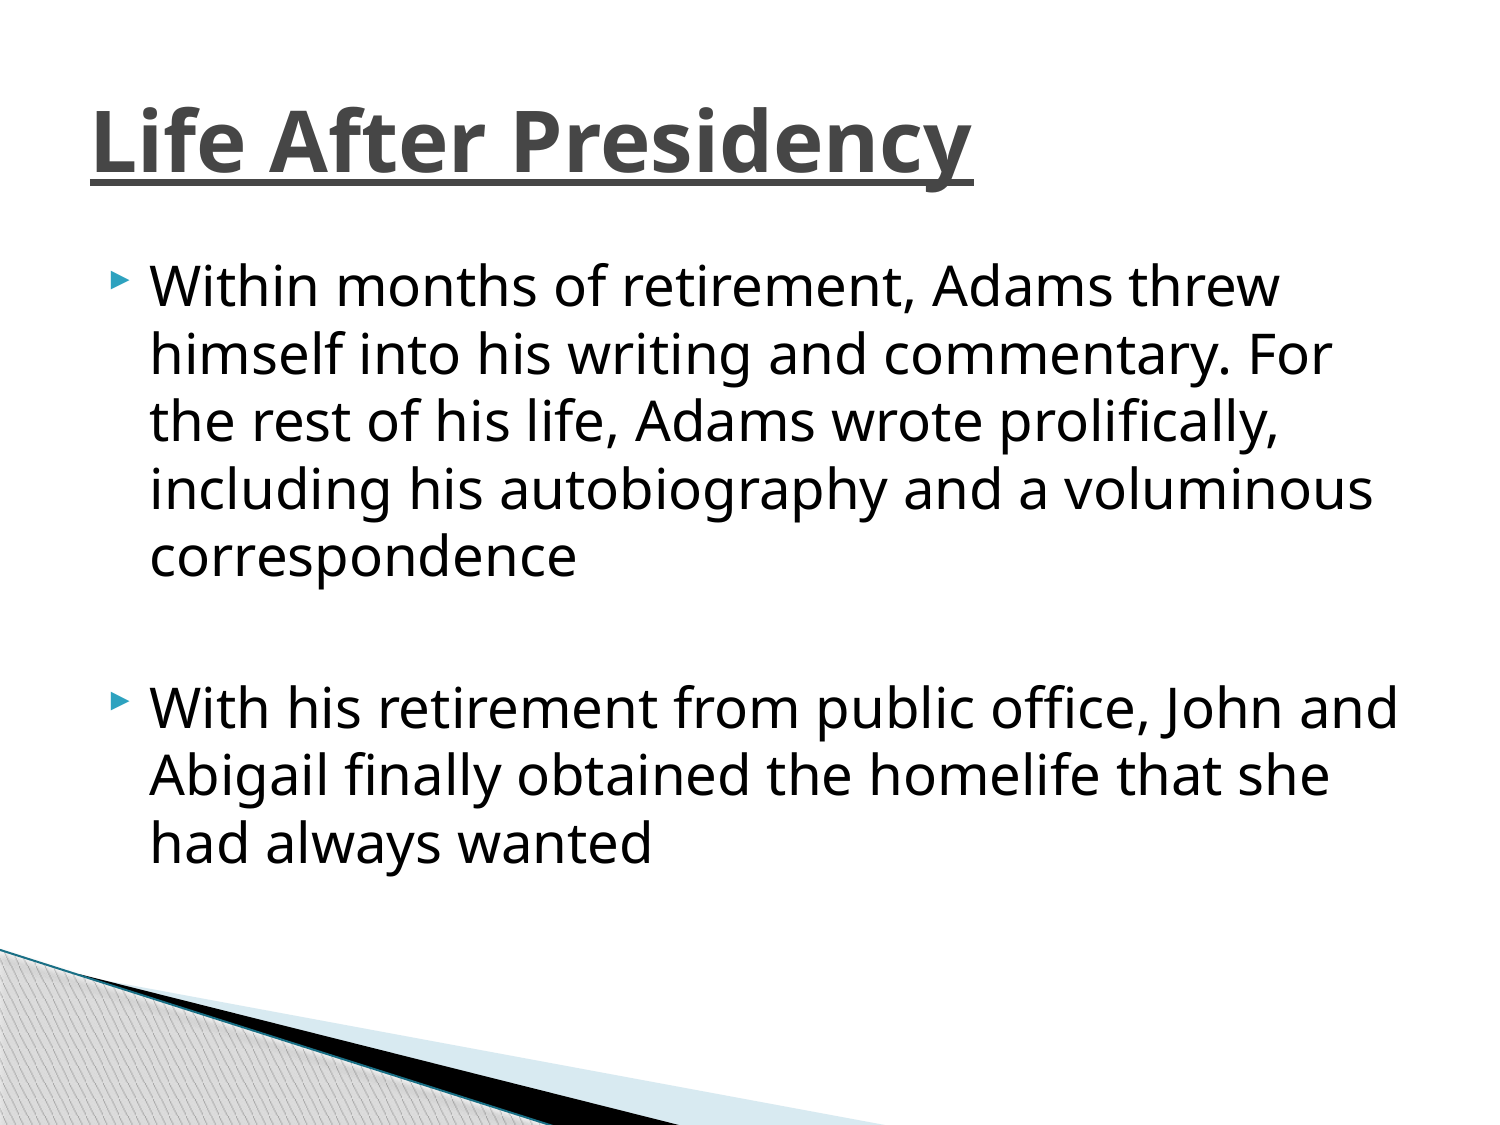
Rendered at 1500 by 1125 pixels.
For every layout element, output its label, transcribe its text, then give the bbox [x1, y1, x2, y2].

list Within months of retirement, Adams threw himself into his writing and commentary. For the rest of his life, Adams wrote prolifically, including his autobiography and a voluminous correspondence With his retirement from public office, John and Abigail finally obtained the homelife that she had always wanted [75, 243, 1425, 986]
title Life After Presidency [75, 45, 1425, 233]
